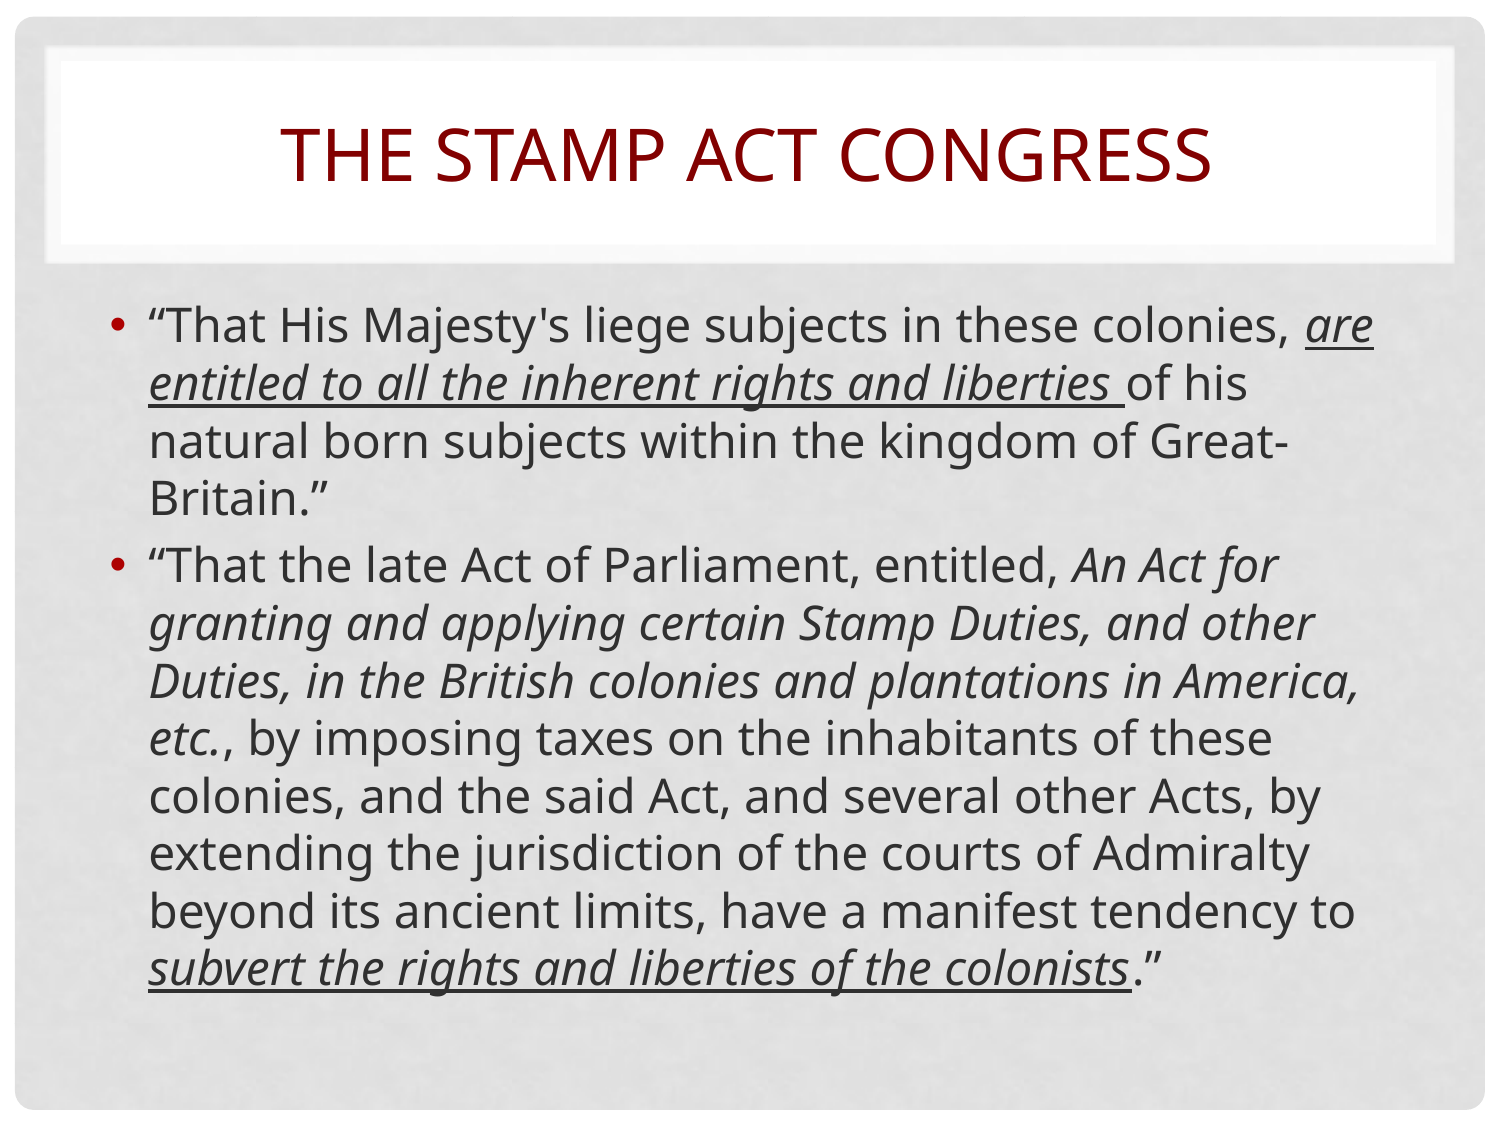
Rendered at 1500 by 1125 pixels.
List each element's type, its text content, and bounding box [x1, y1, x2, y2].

title The Stamp Act Congress [69, 66, 1425, 238]
list “That His Majesty's liege subjects in these colonies, are entitled to all the inherent rights and liberties of his natural born subjects within the kingdom of Great-Britain.” “That the late Act of Parliament, entitled, An Act for granting and applying certain Stamp Duties, and other Duties, in the British colonies and plantations in America, etc., by imposing taxes on the inhabitants of these colonies, and the said Act, and several other Acts, by extending the jurisdiction of the courts of Admiralty beyond its ancient limits, have a manifest tendency to subvert the rights and liberties of the colonists.” [75, 287, 1425, 1005]
